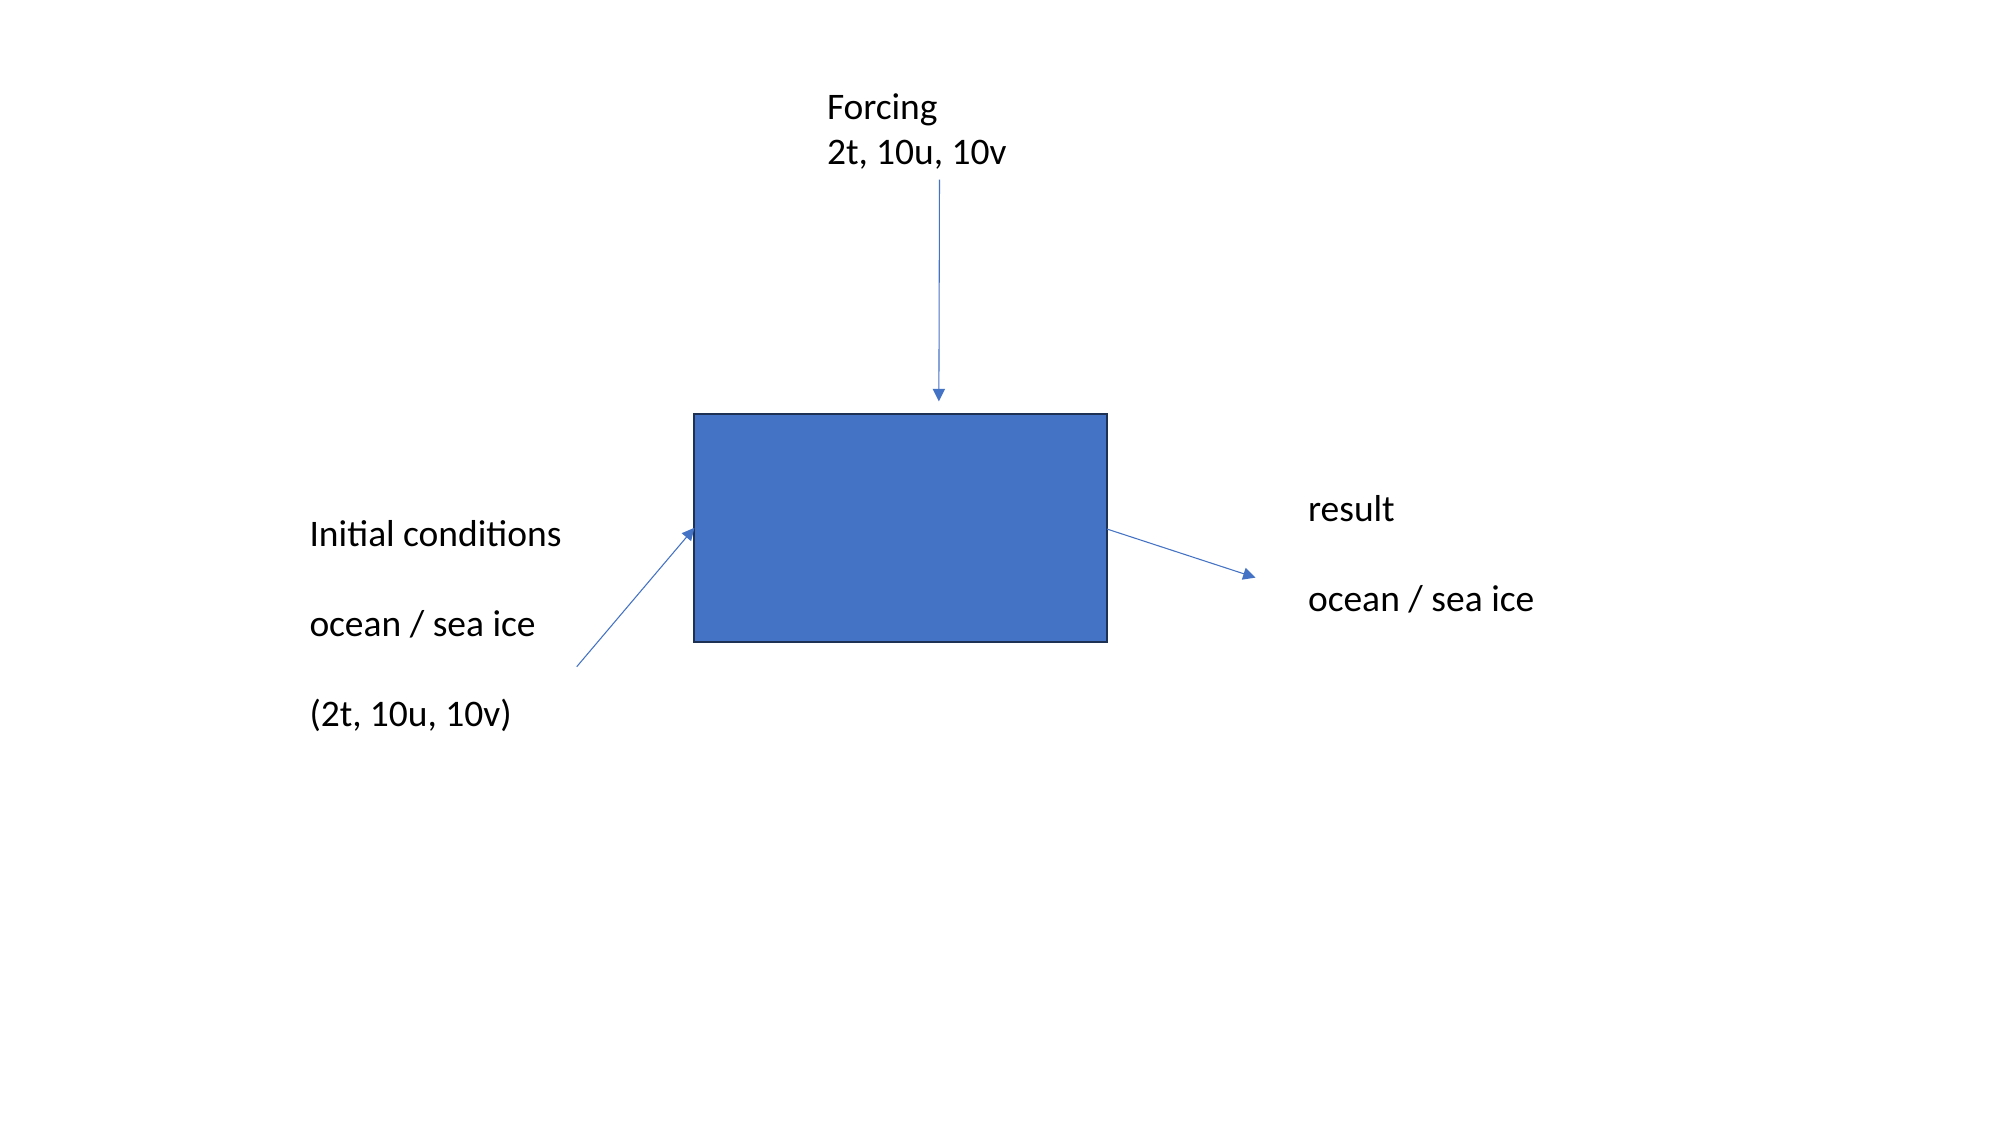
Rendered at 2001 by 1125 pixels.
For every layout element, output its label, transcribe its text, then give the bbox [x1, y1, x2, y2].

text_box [578, 527, 695, 669]
text_box result ocean / sea ice [1293, 476, 1550, 627]
text_box Initial conditions ocean / sea ice (2t, 10u, 10v) [294, 501, 577, 832]
text_box Forcing 2t, 10u, 10v [812, 74, 1067, 180]
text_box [1106, 528, 1256, 578]
text_box [693, 413, 1108, 643]
